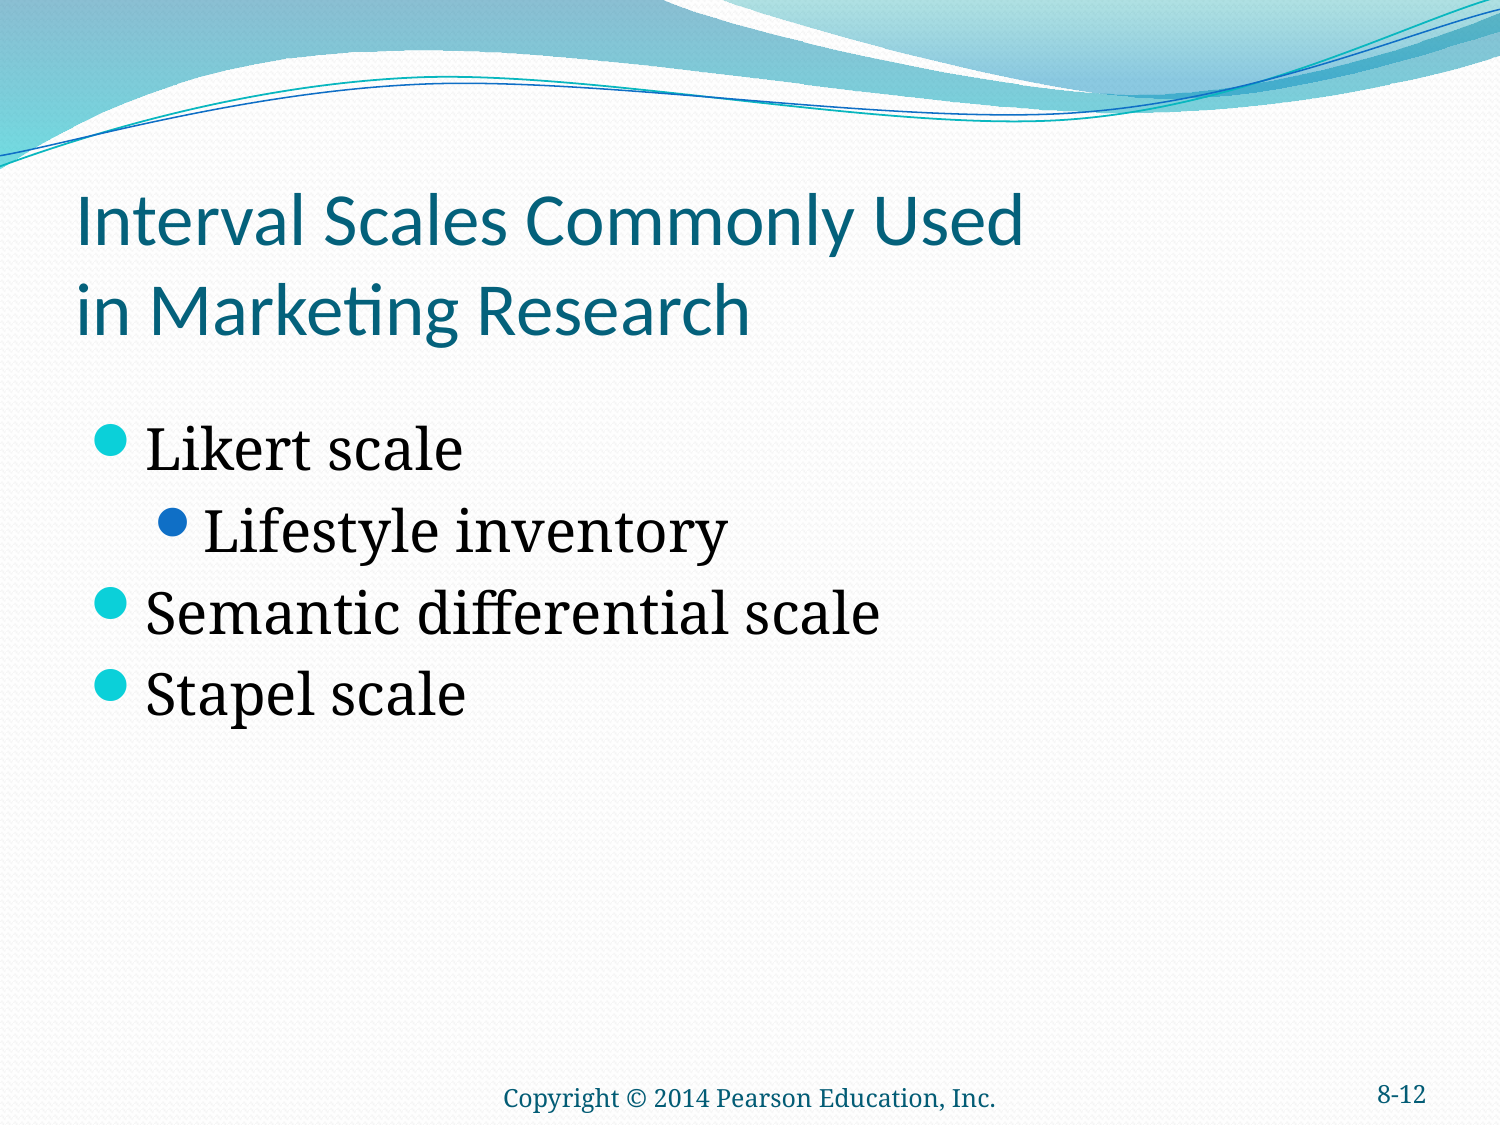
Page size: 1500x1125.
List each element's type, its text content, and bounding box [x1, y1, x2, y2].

title Interval Scales Commonly Used in Marketing Research [75, 162, 1425, 350]
list Likert scale Lifestyle inventory Semantic differential scale Stapel scale [75, 404, 1425, 1125]
